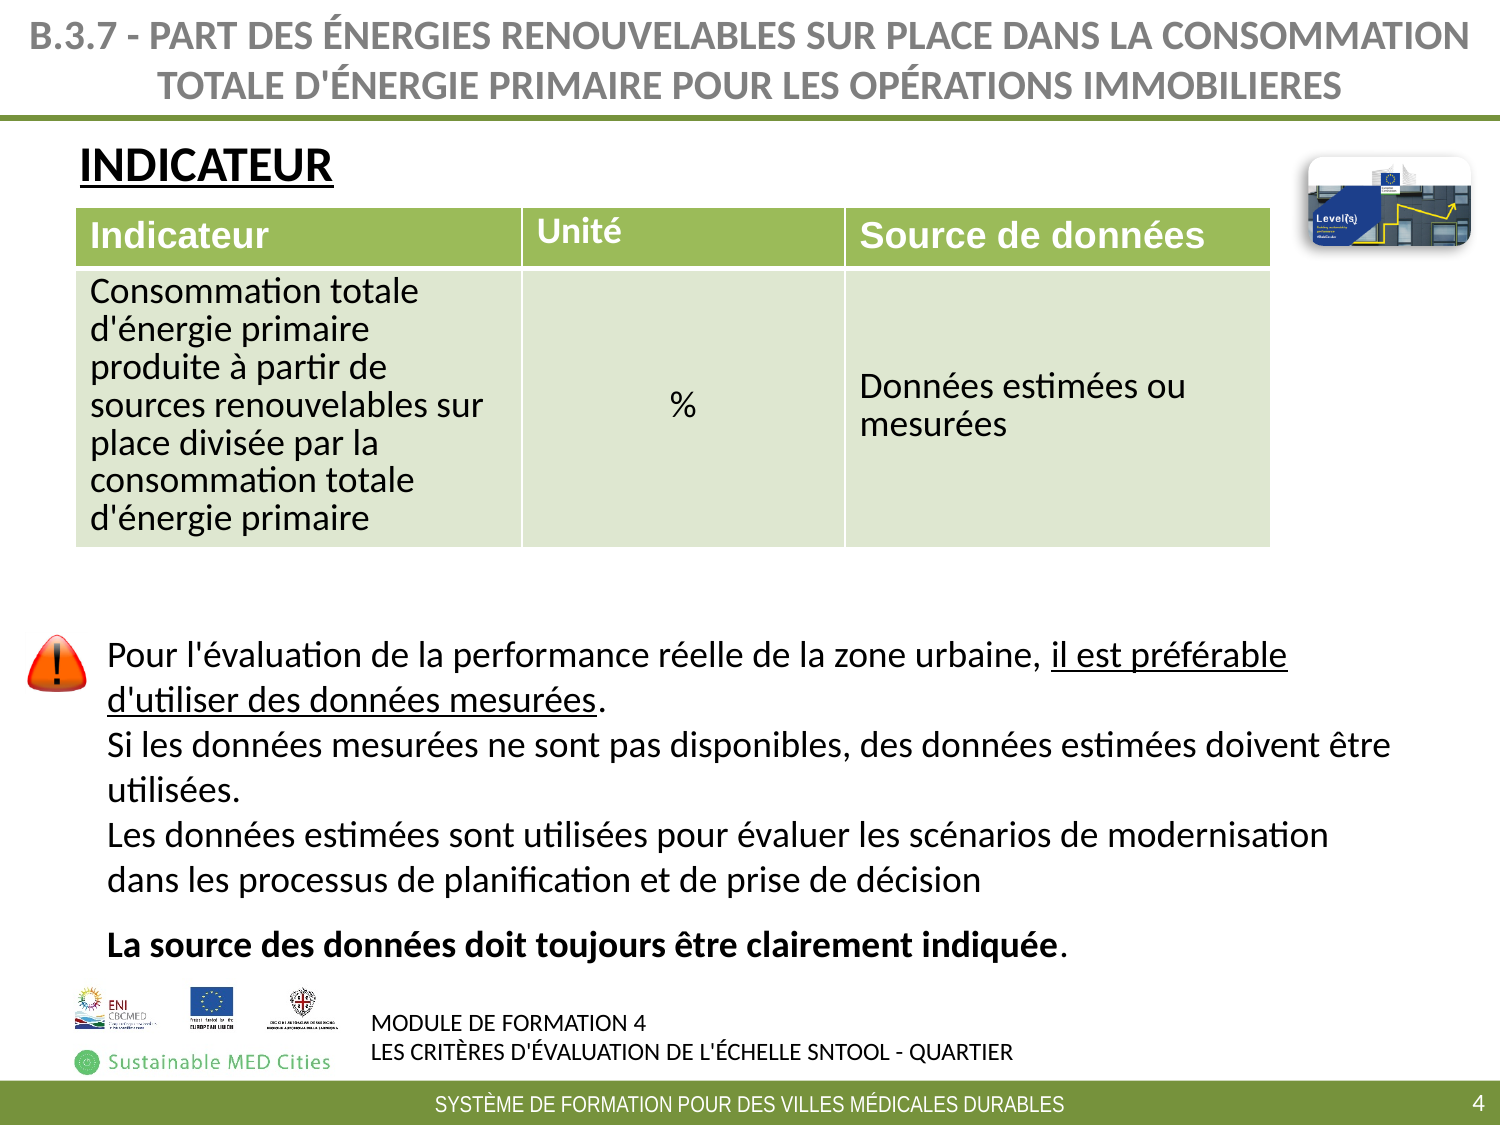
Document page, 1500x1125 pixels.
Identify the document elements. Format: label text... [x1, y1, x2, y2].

table_cell % [523, 271, 844, 547]
text_box Pour l'évaluation de la performance réelle de la zone urbaine, il est préférable d'utiliser des données mesurées. Si les données mesurées ne sont pas disponibles, des données estimées doivent être utilisées. Les données estimées sont utilisées pour évaluer les scénarios de modernisation dans les processus de planification et de prise de décision La source des données doit toujours être clairement indiquée. [92, 622, 1415, 973]
table_header Indicateur [76, 208, 521, 266]
table_header Unité [523, 208, 844, 266]
list INDICATEUR [64, 124, 1415, 224]
slide_number ‹#› [1149, 1078, 1500, 1125]
picture [1308, 156, 1471, 246]
table_cell Données estimées ou mesurées [846, 271, 1270, 547]
title B.3.7 - PART DES ÉNERGIES RENOUVELABLES SUR PLACE DANS LA CONSOMMATION TOTALE D'ÉNERGIE PRIMAIRE POUR LES OPÉRATIONS IMMOBILIERES [0, 0, 1500, 117]
picture [62, 978, 356, 1080]
table_cell Consommation totale d'énergie primaire produite à partir de sources renouvelables sur place divisée par la consommation totale d'énergie primaire [76, 271, 521, 547]
table_header Source de données [846, 208, 1270, 266]
picture [25, 632, 89, 694]
